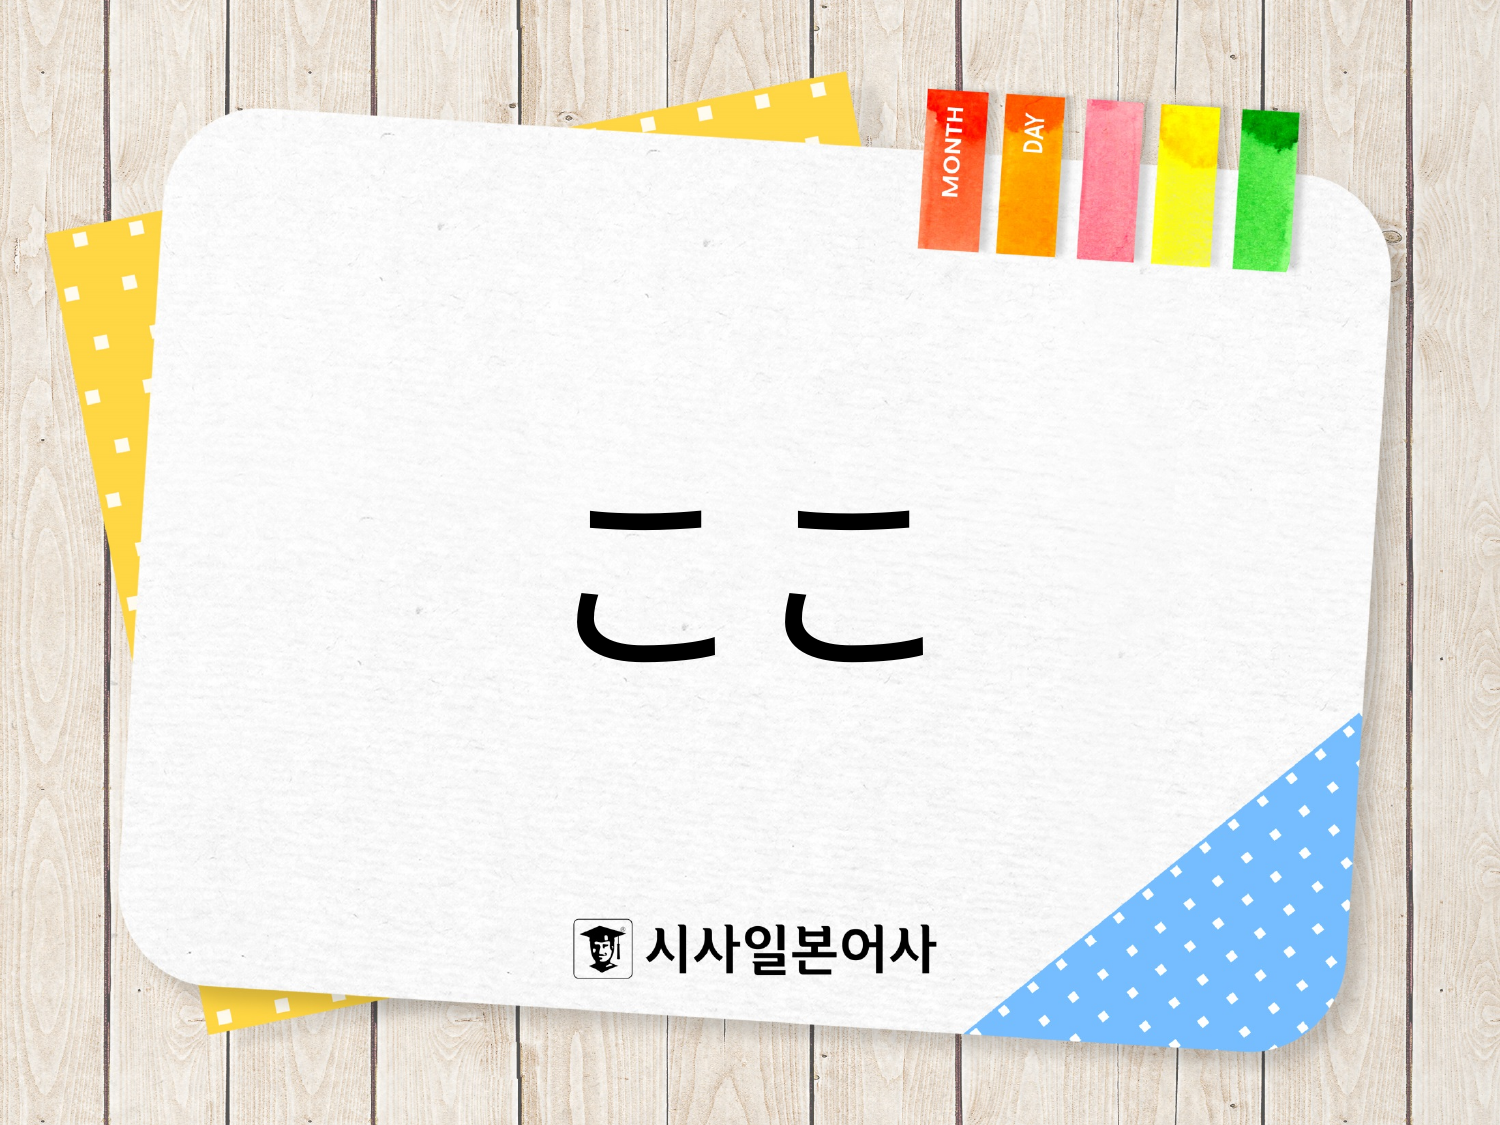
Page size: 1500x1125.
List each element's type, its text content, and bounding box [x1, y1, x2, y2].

picture [0, 0, 1500, 1125]
title ここ [75, 338, 1425, 811]
